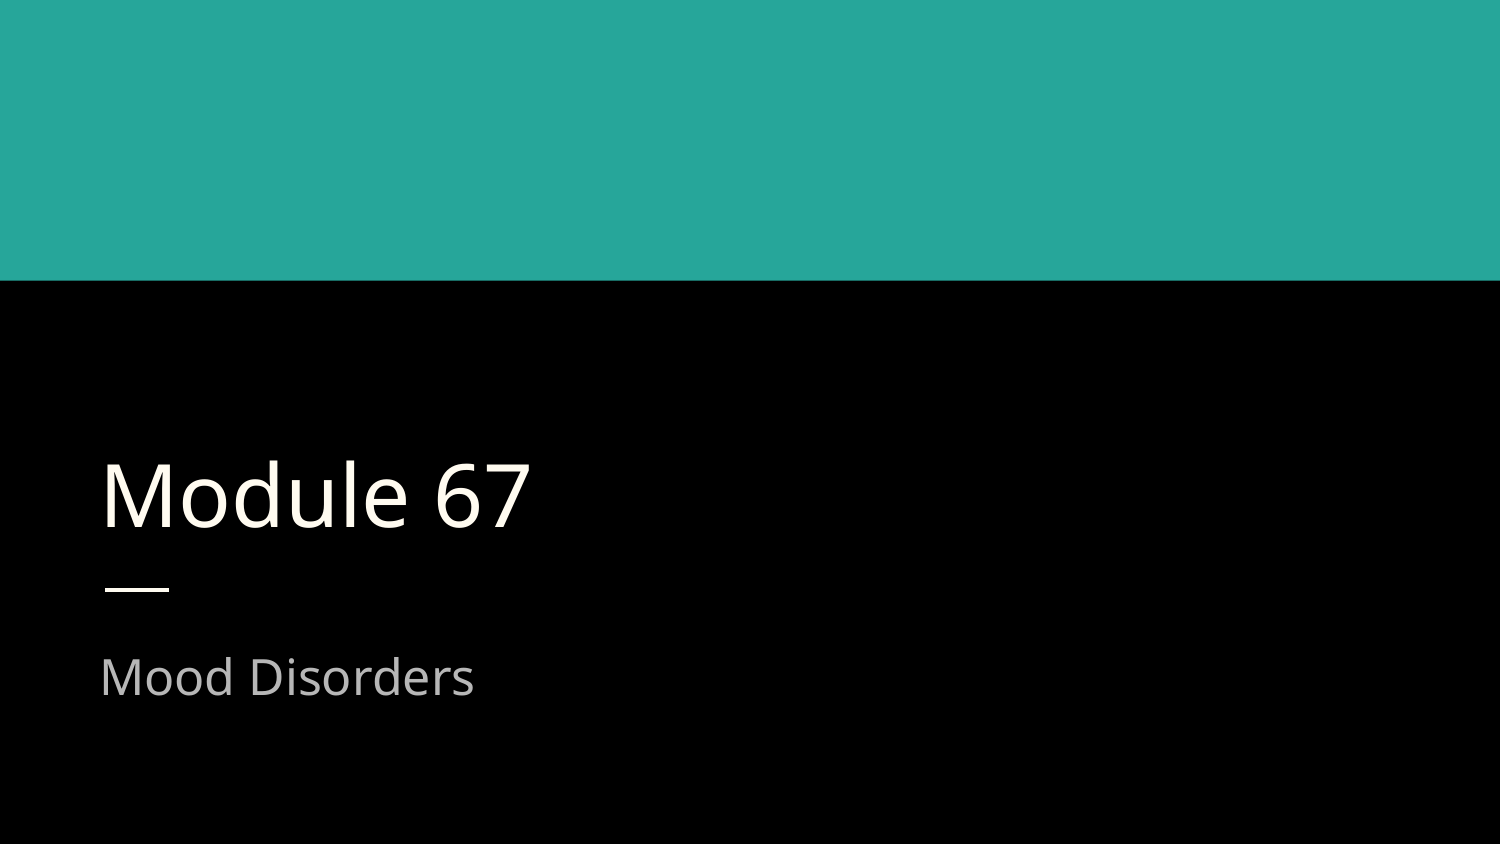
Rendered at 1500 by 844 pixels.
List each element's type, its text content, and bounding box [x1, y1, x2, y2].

subtitle Mood Disorders [84, 630, 1416, 760]
title Module 67 [84, 310, 1416, 561]
